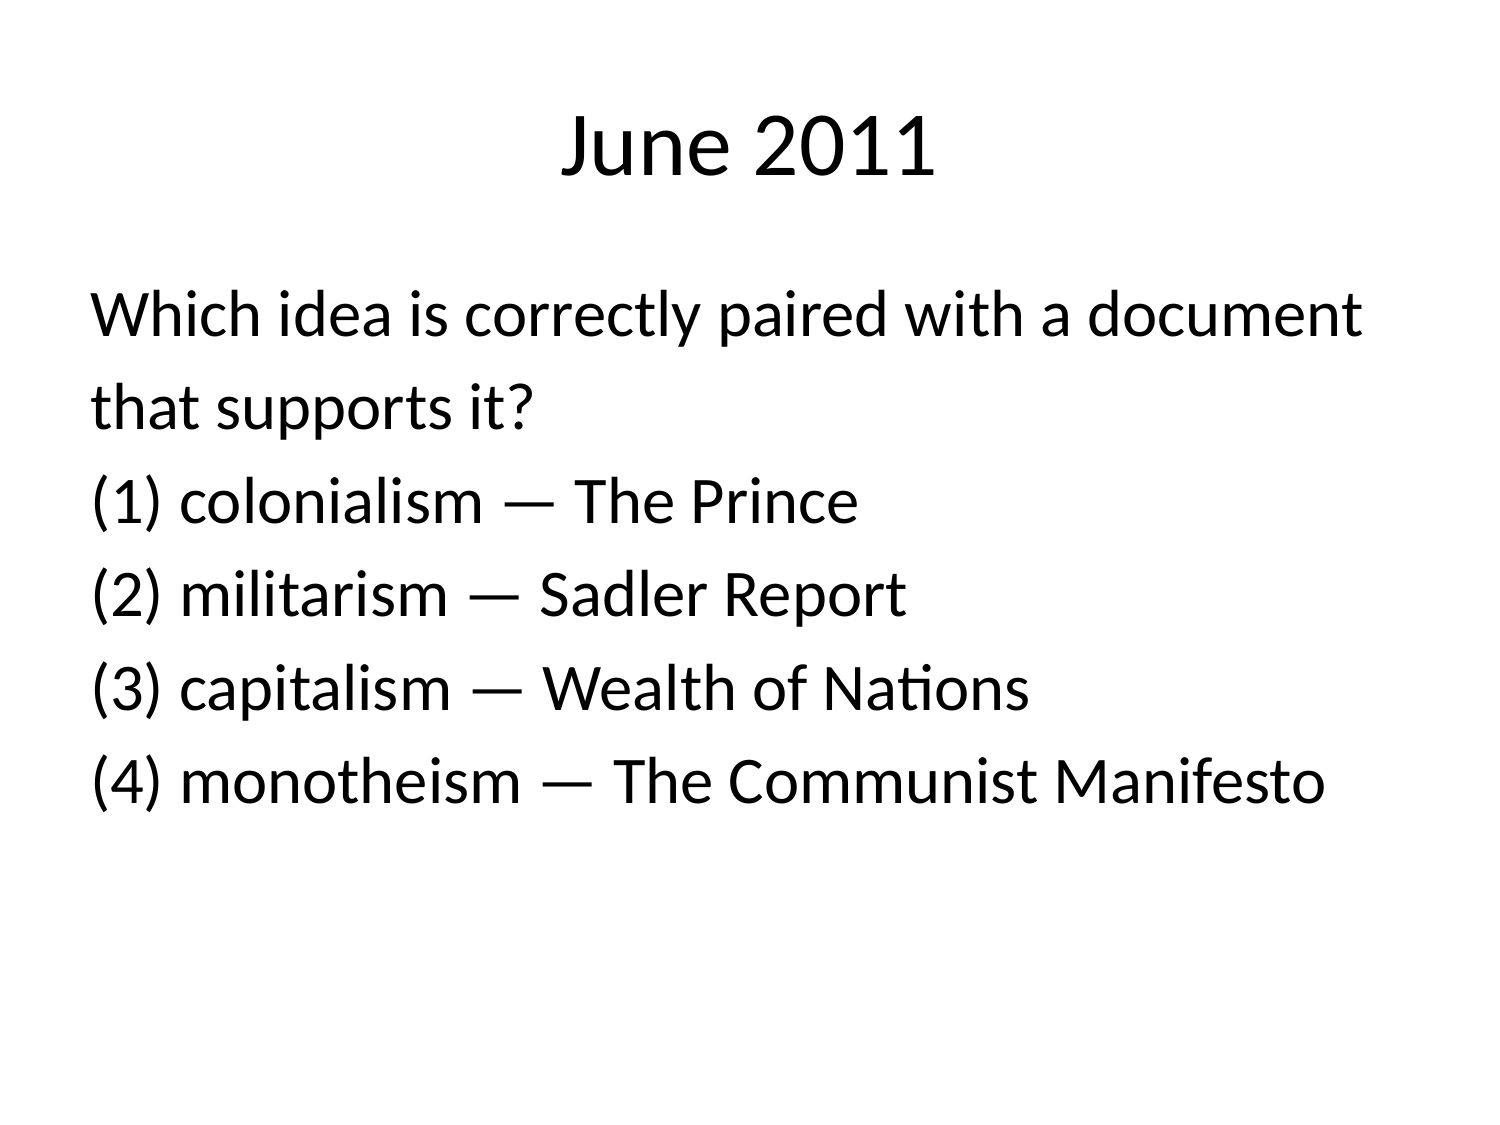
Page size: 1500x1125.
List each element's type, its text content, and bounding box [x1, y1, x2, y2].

list Which idea is correctly paired with a document that supports it? (1) colonialism — The Prince (2) militarism — Sadler Report (3) capitalism — Wealth of Nations (4) monotheism — The Communist Manifesto [75, 262, 1425, 1005]
title June 2011 [75, 45, 1425, 233]
